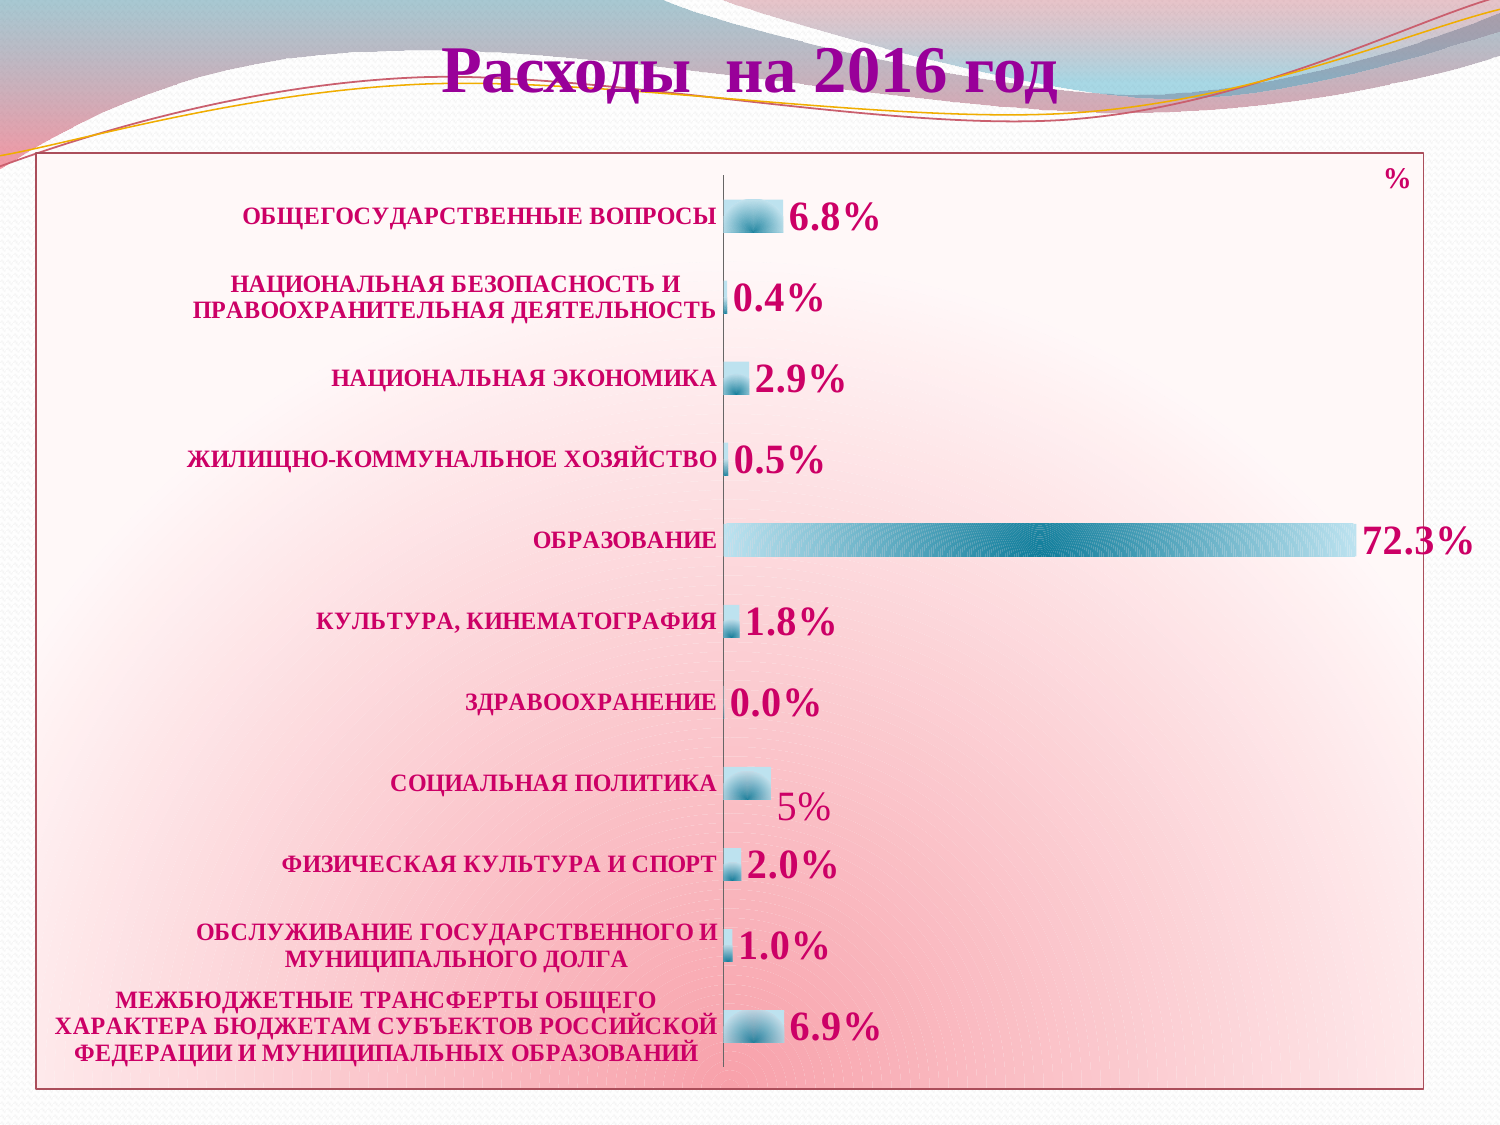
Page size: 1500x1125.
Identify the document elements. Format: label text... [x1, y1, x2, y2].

chart [34, 152, 1477, 1091]
title Расходы на 2016 год [0, 35, 1500, 106]
